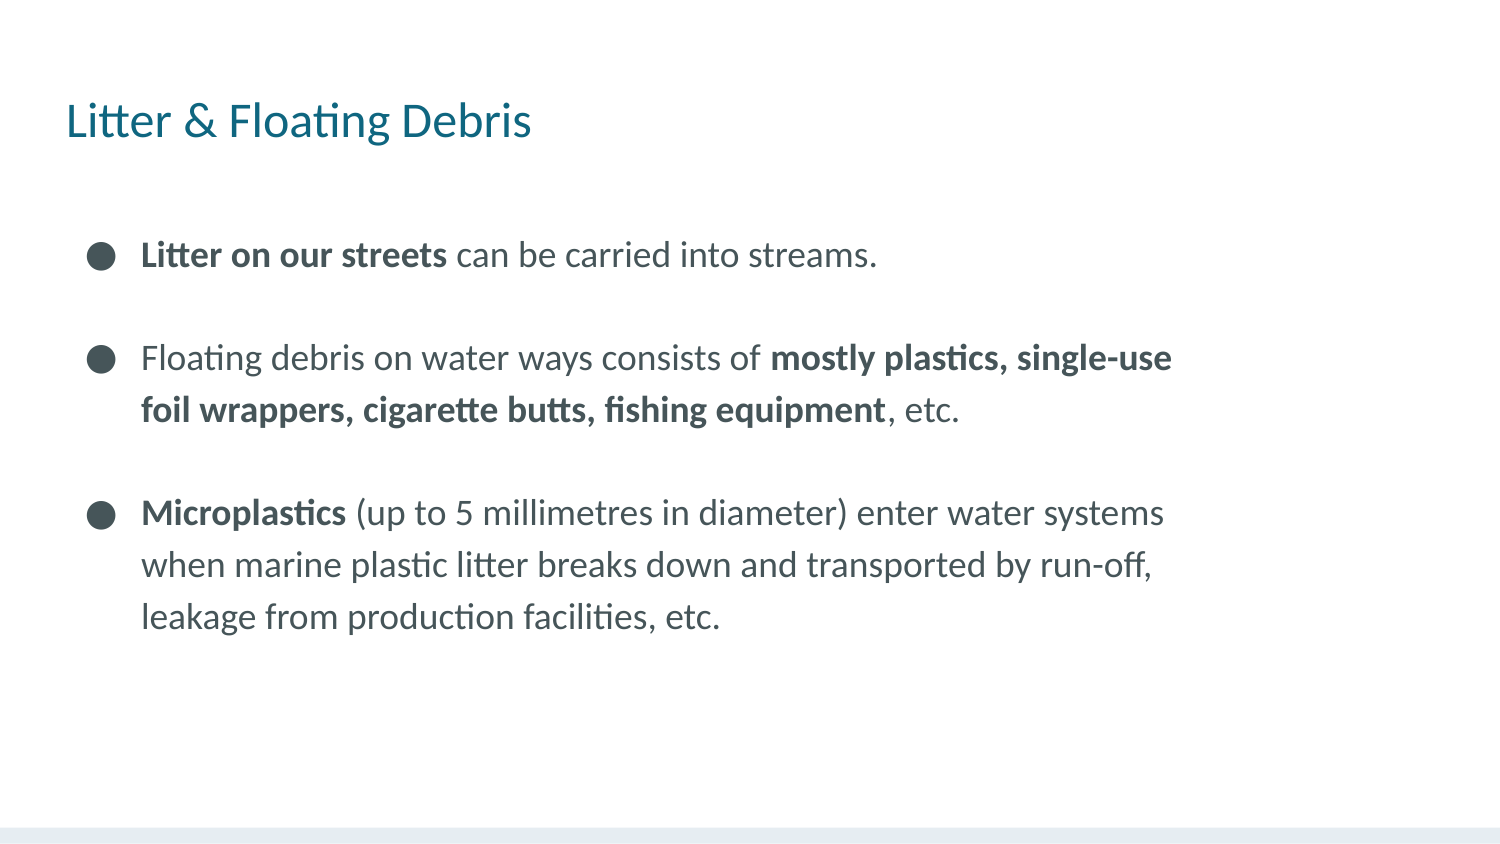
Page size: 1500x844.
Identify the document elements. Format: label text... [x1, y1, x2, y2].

list Litter on our streets can be carried into streams. Floating debris on water ways consists of mostly plastics, single-use foil wrappers, cigarette butts, fishing equipment, etc. Microplastics (up to 5 millimetres in diameter) enter water systems when marine plastic litter breaks down and transported by run-off, leakage from production facilities, etc. [51, 207, 1233, 750]
title Litter & Floating Debris [51, 72, 1233, 189]
